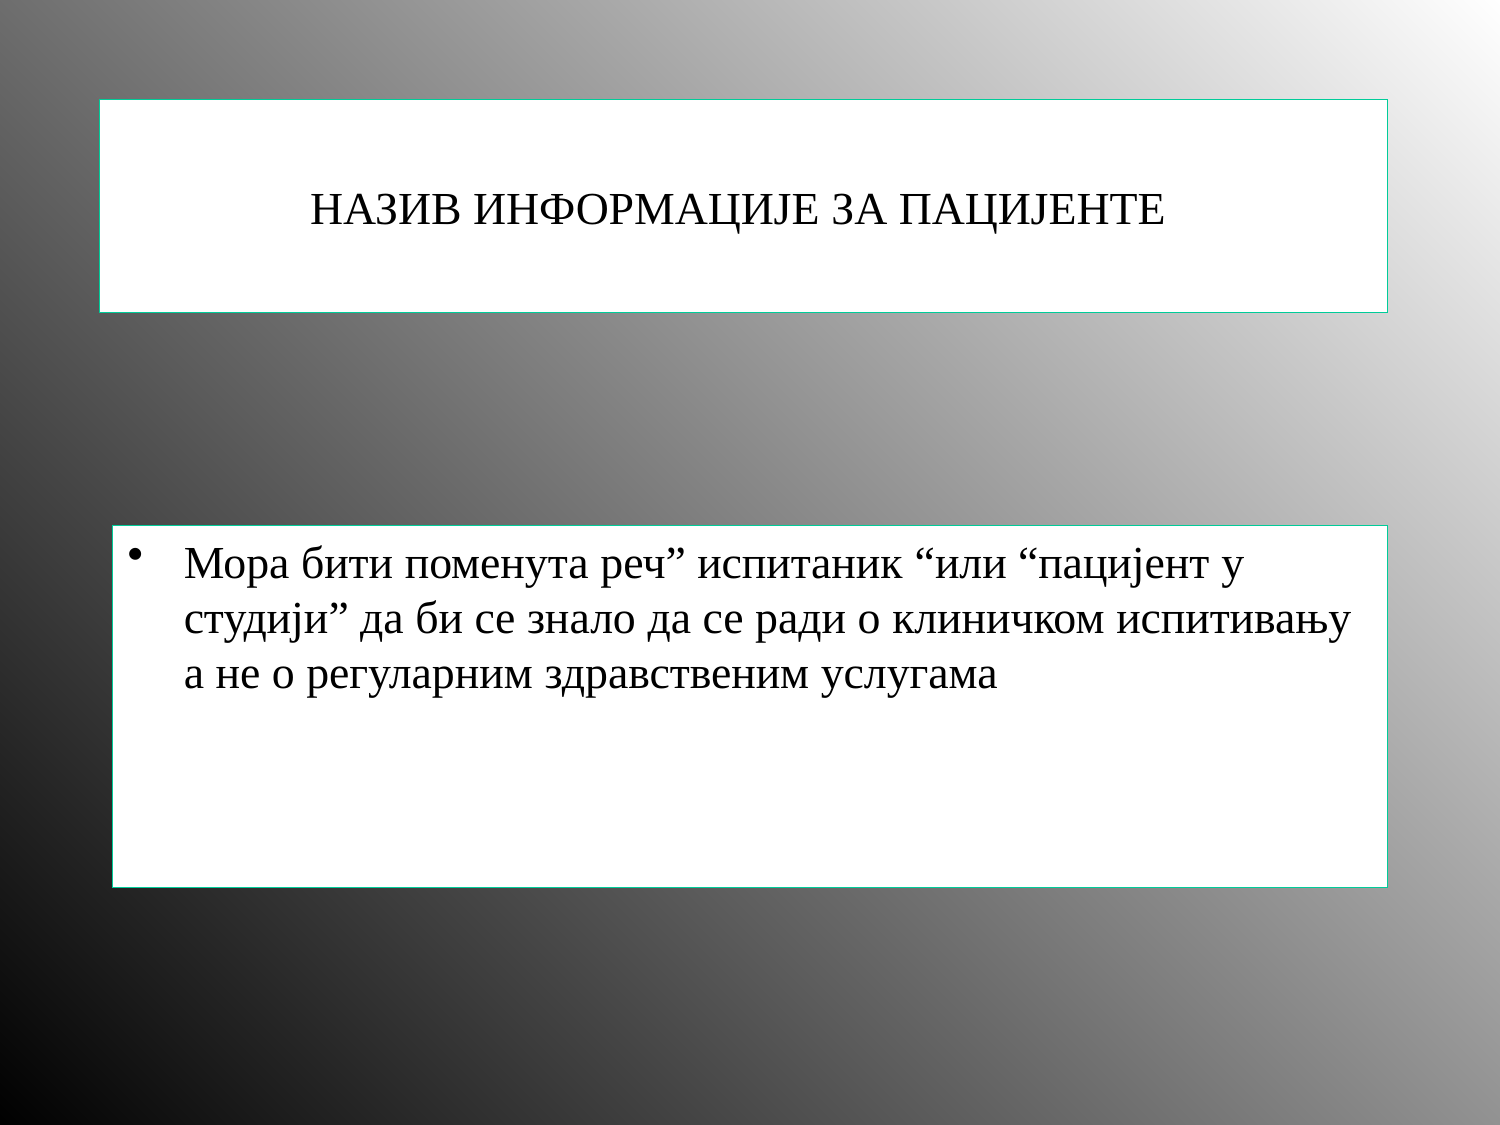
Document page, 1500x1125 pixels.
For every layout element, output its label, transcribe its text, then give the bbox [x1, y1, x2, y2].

list Мора бити поменута реч” испитаник “или “пацијент у студији” да би се знало да се ради о клиничком испитивању а не о регуларним здравственим услугама [112, 525, 1388, 888]
title НАЗИВ ИНФОРМАЦИЈЕ ЗА ПАЦИЈЕНТЕ [99, 99, 1388, 313]
